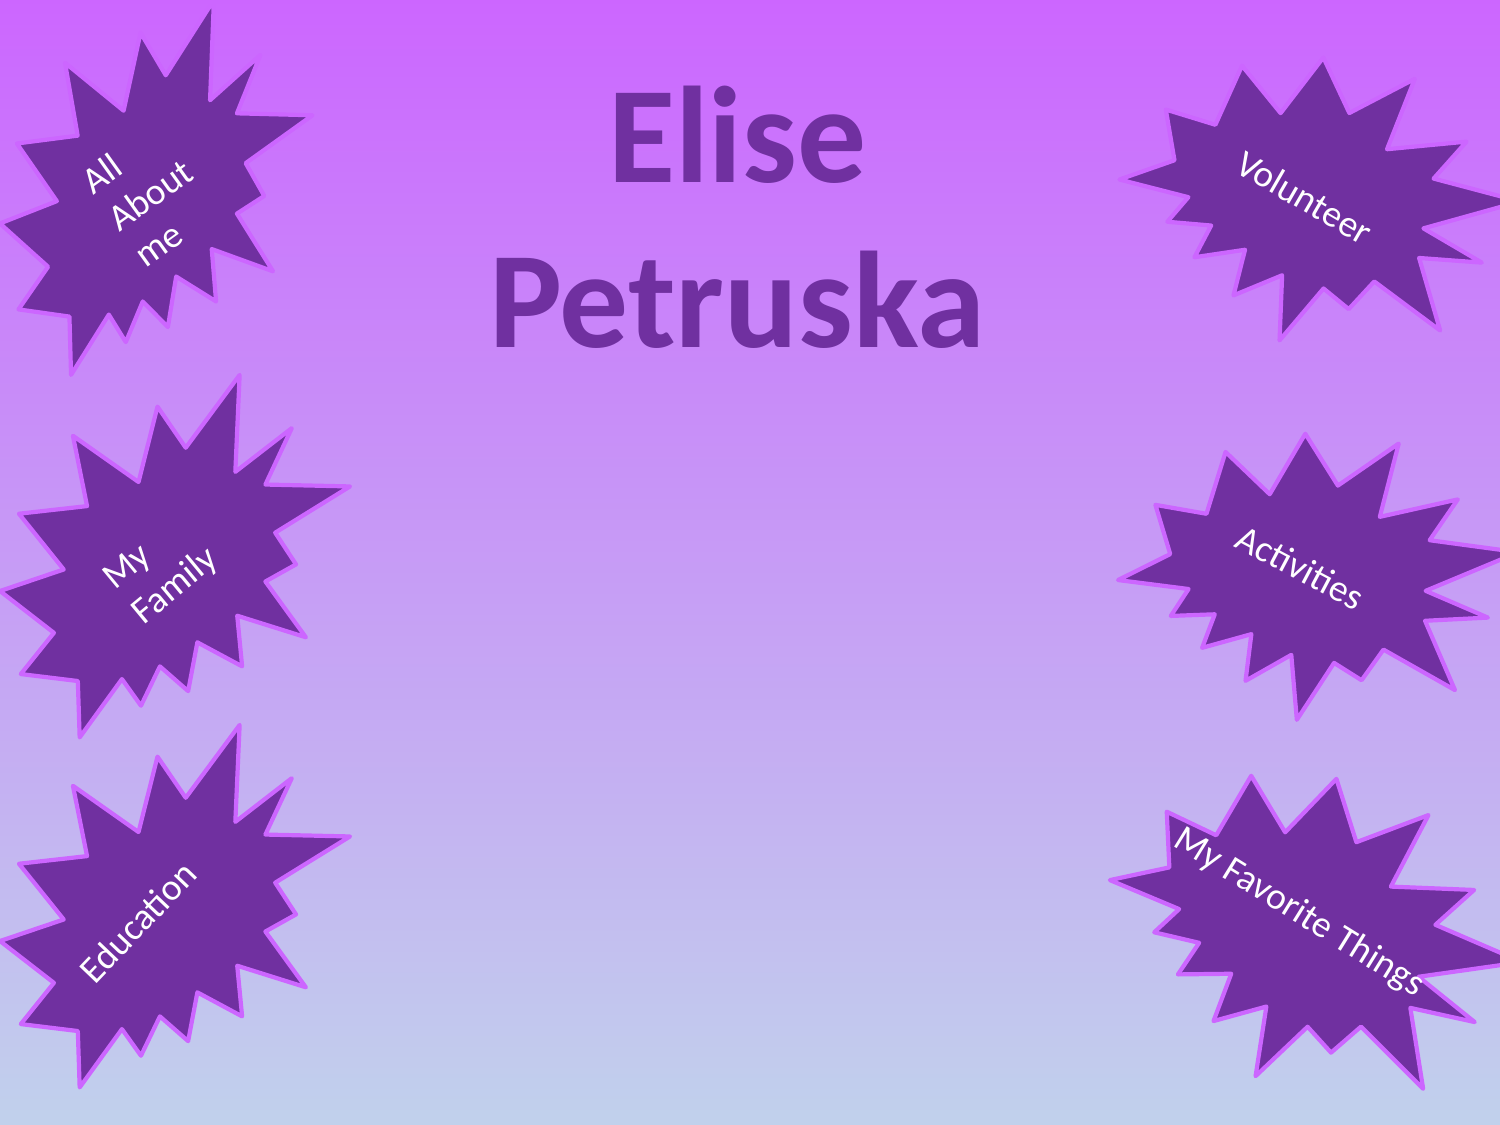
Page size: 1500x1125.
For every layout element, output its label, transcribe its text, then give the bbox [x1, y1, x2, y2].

text_box [1221, 773, 1500, 973]
text_box [1115, 431, 1500, 722]
text_box [1107, 861, 1426, 1091]
text_box [1164, 809, 1174, 826]
text_box [0, 722, 353, 1090]
text_box My Family [74, 462, 266, 647]
text_box [0, 0, 315, 377]
text_box Education [52, 807, 246, 1007]
text_box Activities [1212, 499, 1418, 647]
text_box Elise Petruska [350, 37, 1125, 383]
text_box [0, 372, 353, 740]
text_box [1125, 55, 1500, 343]
text_box Volunteer [1212, 124, 1409, 274]
text_box All About me [55, 94, 244, 290]
text_box My Favorite Things [1151, 799, 1500, 1048]
